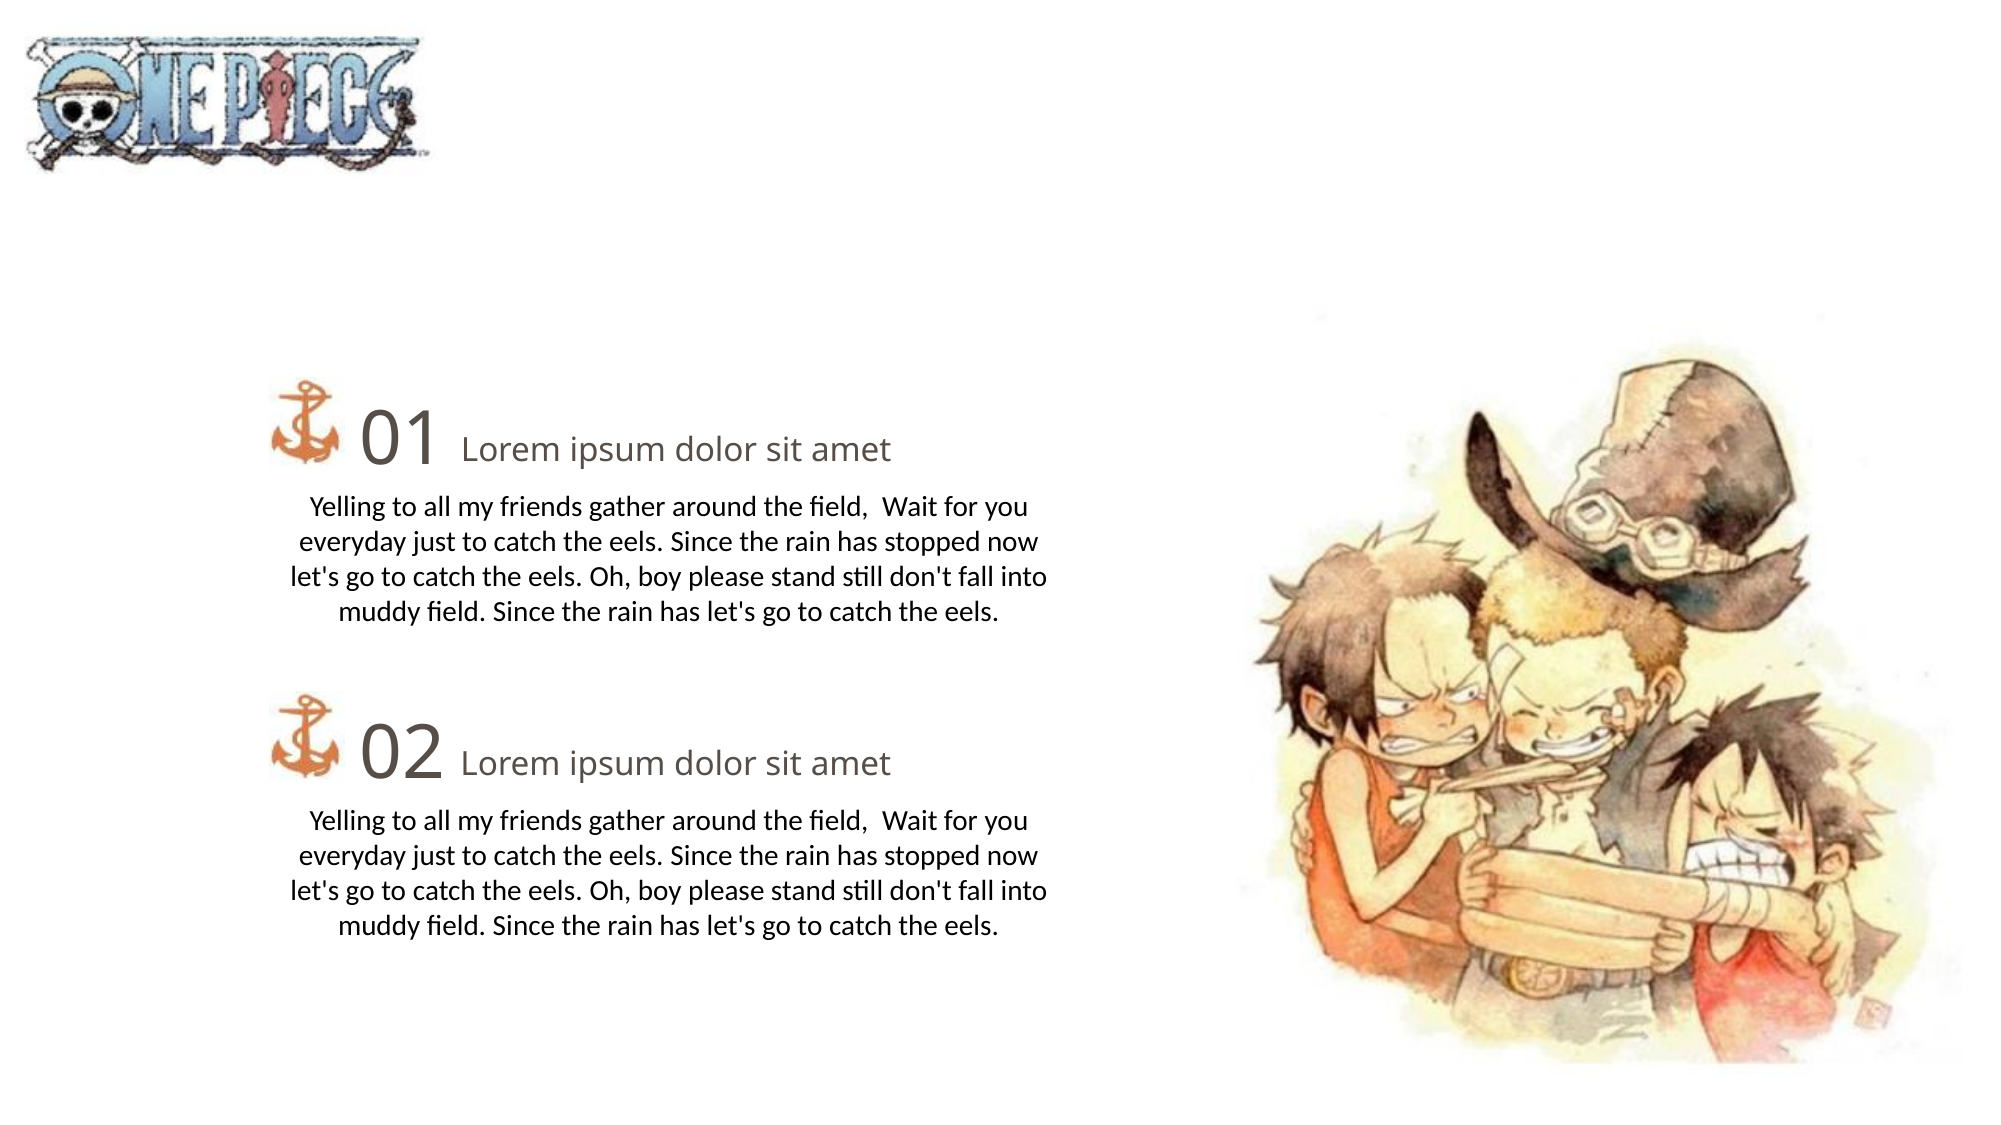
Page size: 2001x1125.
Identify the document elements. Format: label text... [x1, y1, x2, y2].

text_box Lorem ipsum dolor sit amet [446, 415, 1245, 482]
text_box Yelling to all my friends gather around the field, Wait for you everyday just to catch the eels. Since the rain has stopped now let's go to catch the eels. Oh, boy please stand still don't fall into muddy field. Since the rain has let's go to catch the eels. [269, 746, 1069, 997]
text_box 02 [344, 690, 570, 746]
text_box Yelling to all my friends gather around the field, Wait for you everyday just to catch the eels. Since the rain has stopped now let's go to catch the eels. Oh, boy please stand still don't fall into muddy field. Since the rain has let's go to catch the eels. [270, 431, 1069, 683]
text_box Lorem ipsum dolor sit amet [445, 729, 1244, 796]
picture [269, 691, 345, 784]
text_box 01 [344, 375, 570, 431]
text_box [0, 0, 2000, 1125]
picture [269, 377, 345, 469]
